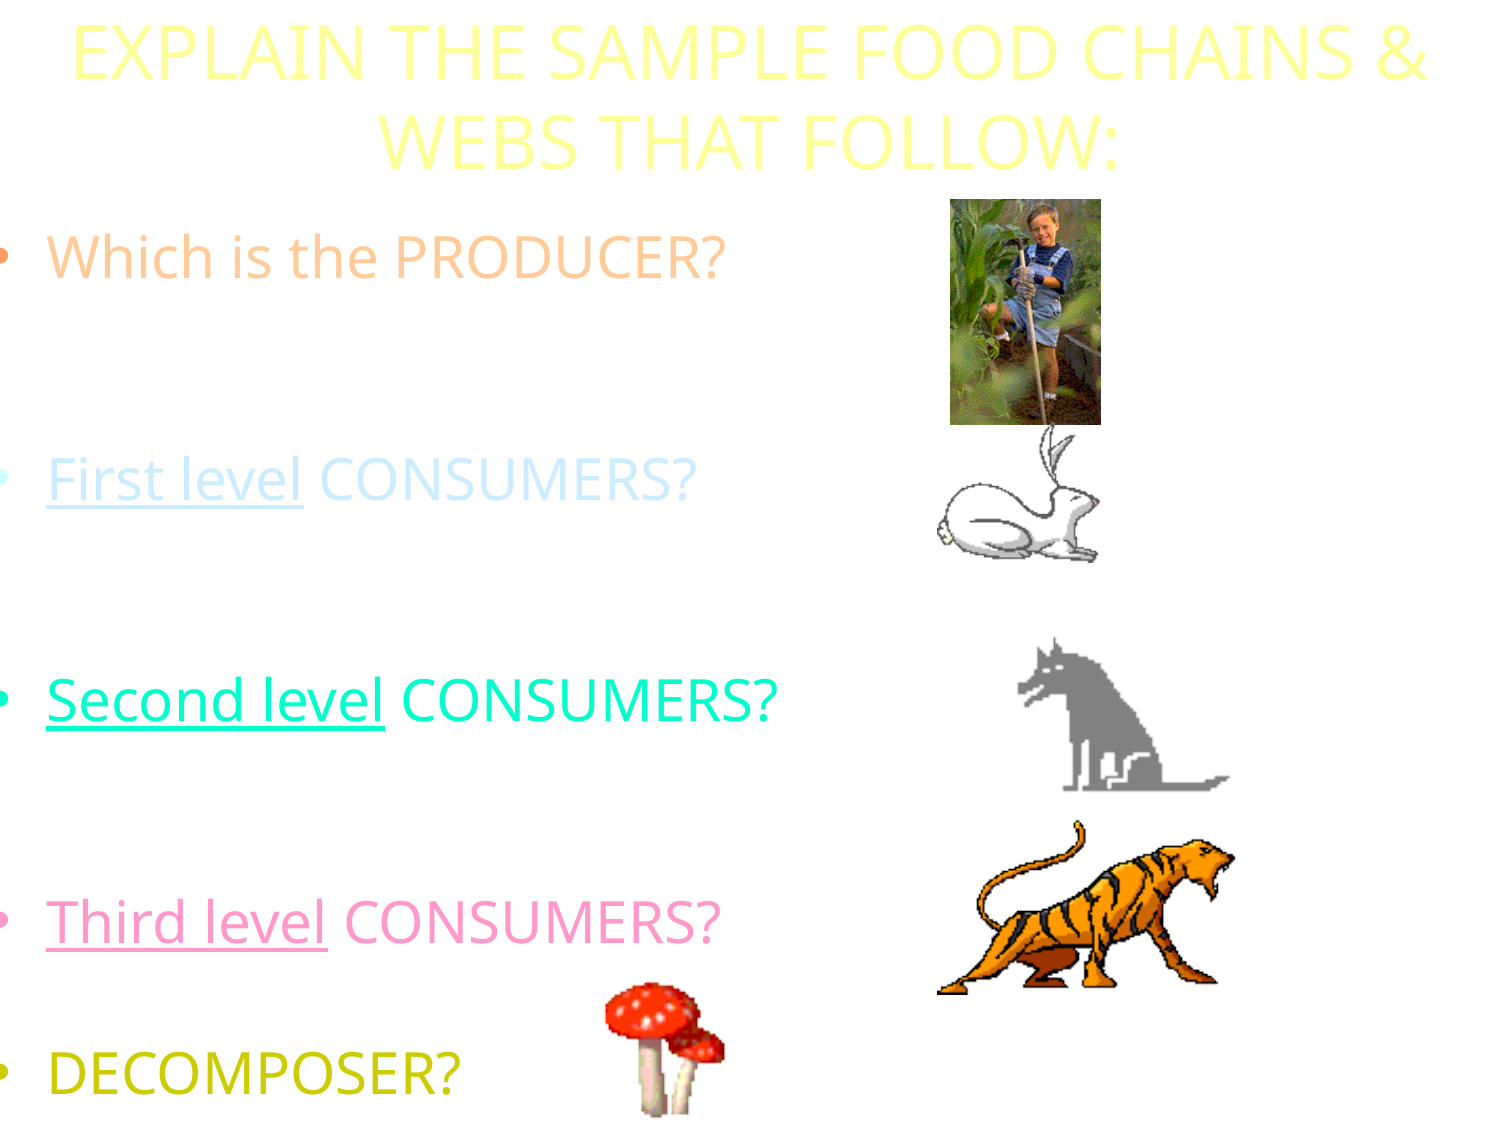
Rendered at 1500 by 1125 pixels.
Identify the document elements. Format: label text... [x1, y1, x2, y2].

list Which is the PRODUCER? First level CONSUMERS? Second level CONSUMERS? Third level CONSUMERS? DECOMPOSER? [0, 212, 1500, 1125]
picture [937, 612, 1238, 996]
title EXPLAIN THE SAMPLE FOOD CHAINS & WEBS THAT FOLLOW: [0, 0, 1500, 212]
picture [937, 199, 1163, 563]
picture [599, 974, 751, 1125]
